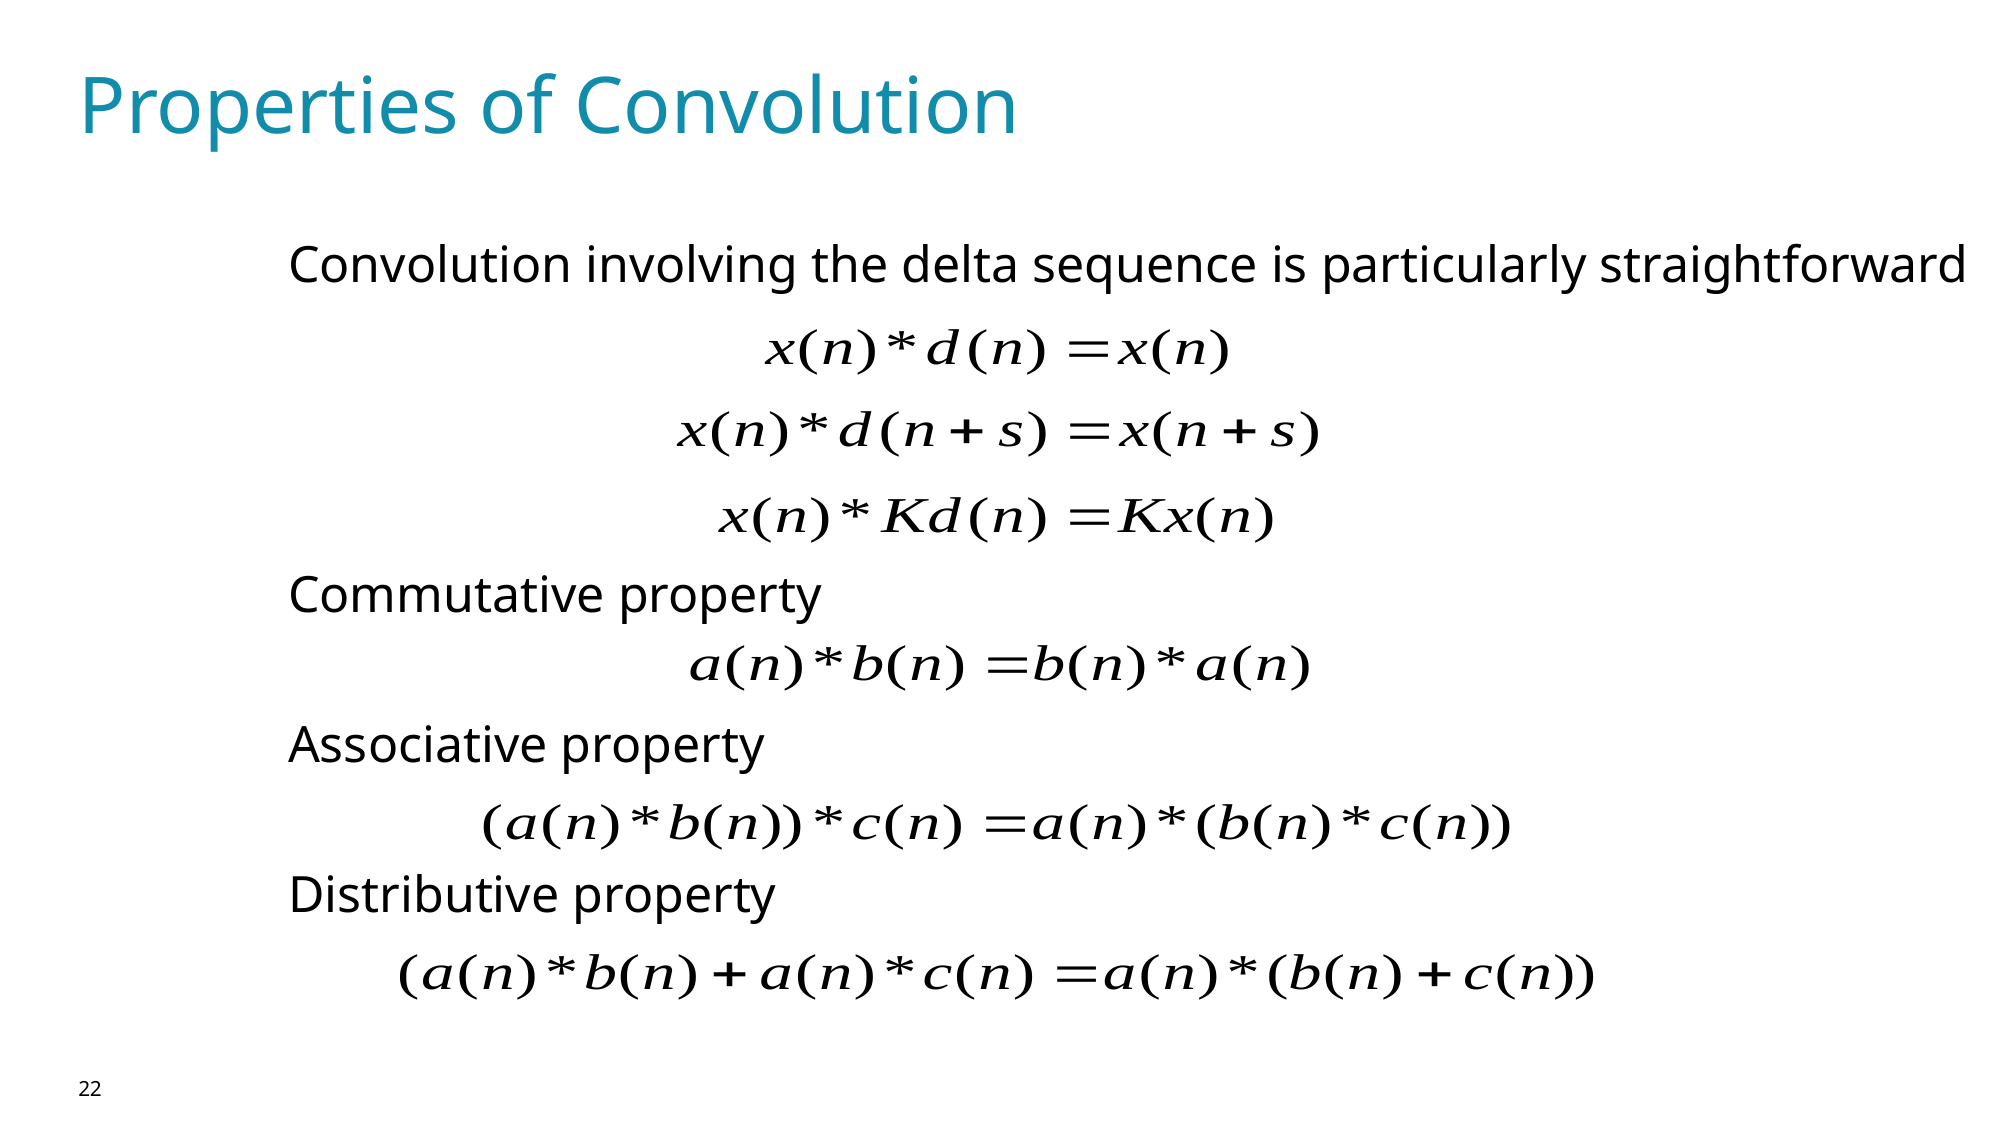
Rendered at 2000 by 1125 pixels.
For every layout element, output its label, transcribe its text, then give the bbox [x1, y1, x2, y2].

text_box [471, 793, 1528, 861]
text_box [664, 399, 1335, 468]
text_box Convolution involving the delta sequence is particularly straightforward Commutative property Associative property Distributive property [288, 232, 2000, 944]
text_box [751, 318, 1244, 386]
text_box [678, 634, 1321, 702]
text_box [387, 943, 1612, 1011]
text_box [705, 485, 1287, 554]
title Properties of Convolution [78, 55, 1910, 150]
